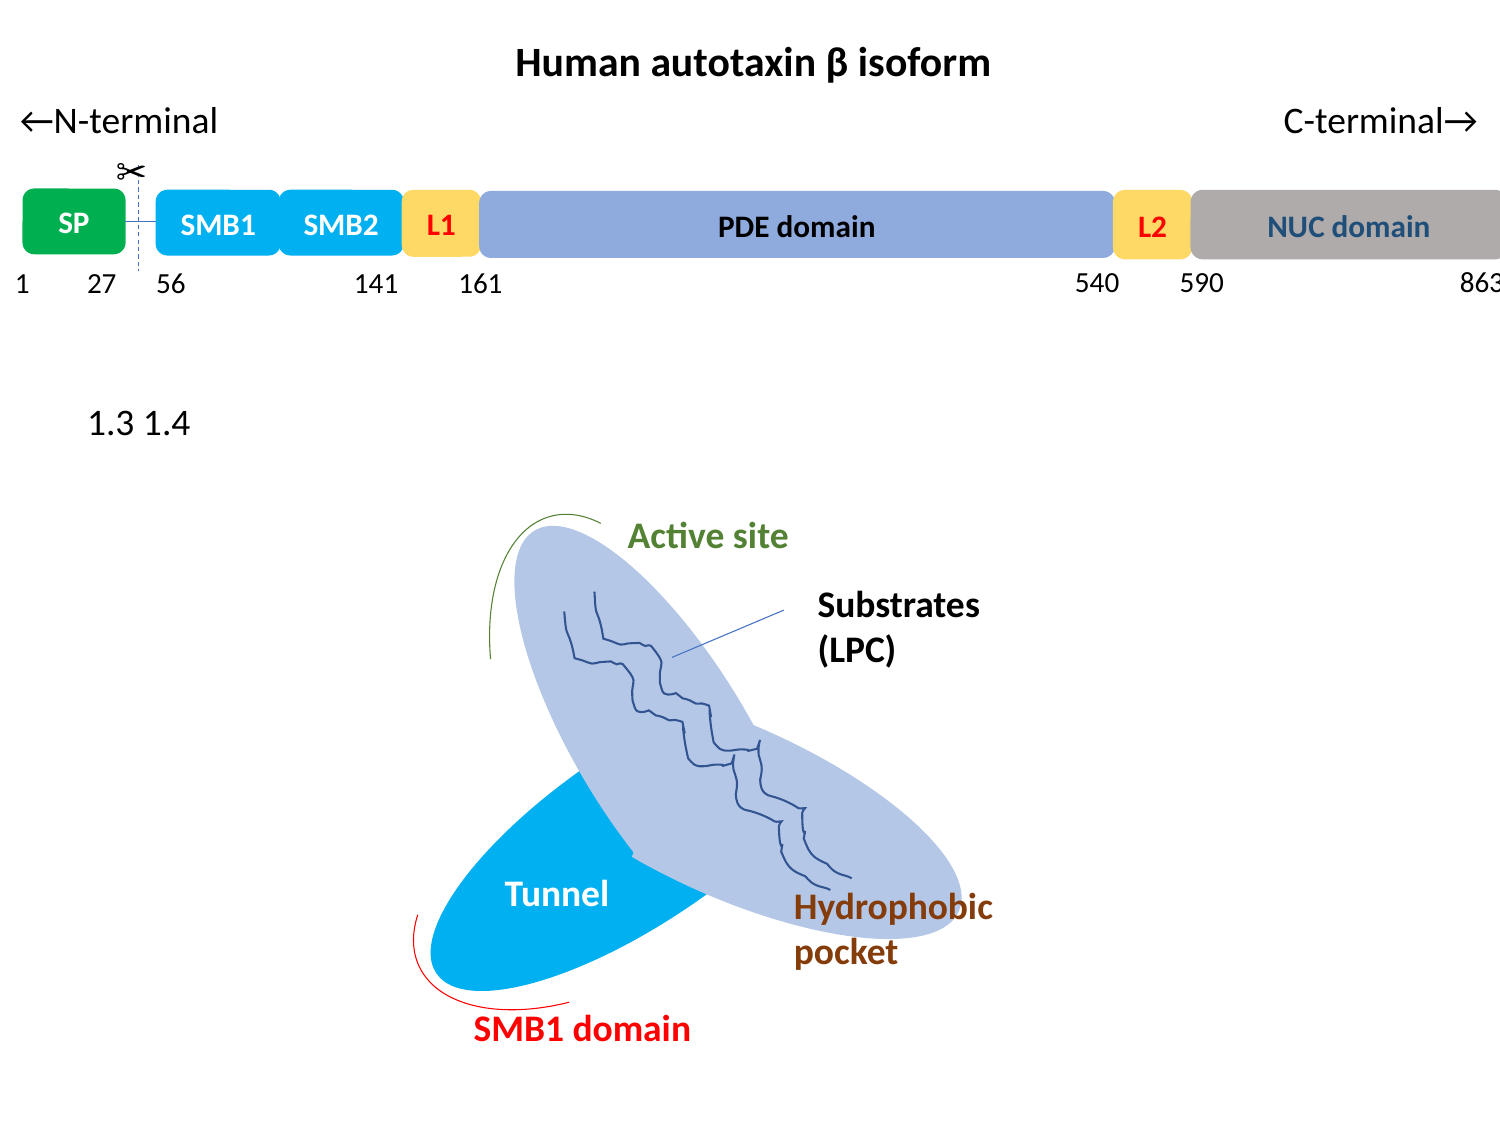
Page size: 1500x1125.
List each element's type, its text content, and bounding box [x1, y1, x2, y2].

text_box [0, 27, 1500, 308]
text_box 1.3 1.4 [72, 390, 462, 451]
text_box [394, 495, 1026, 1057]
